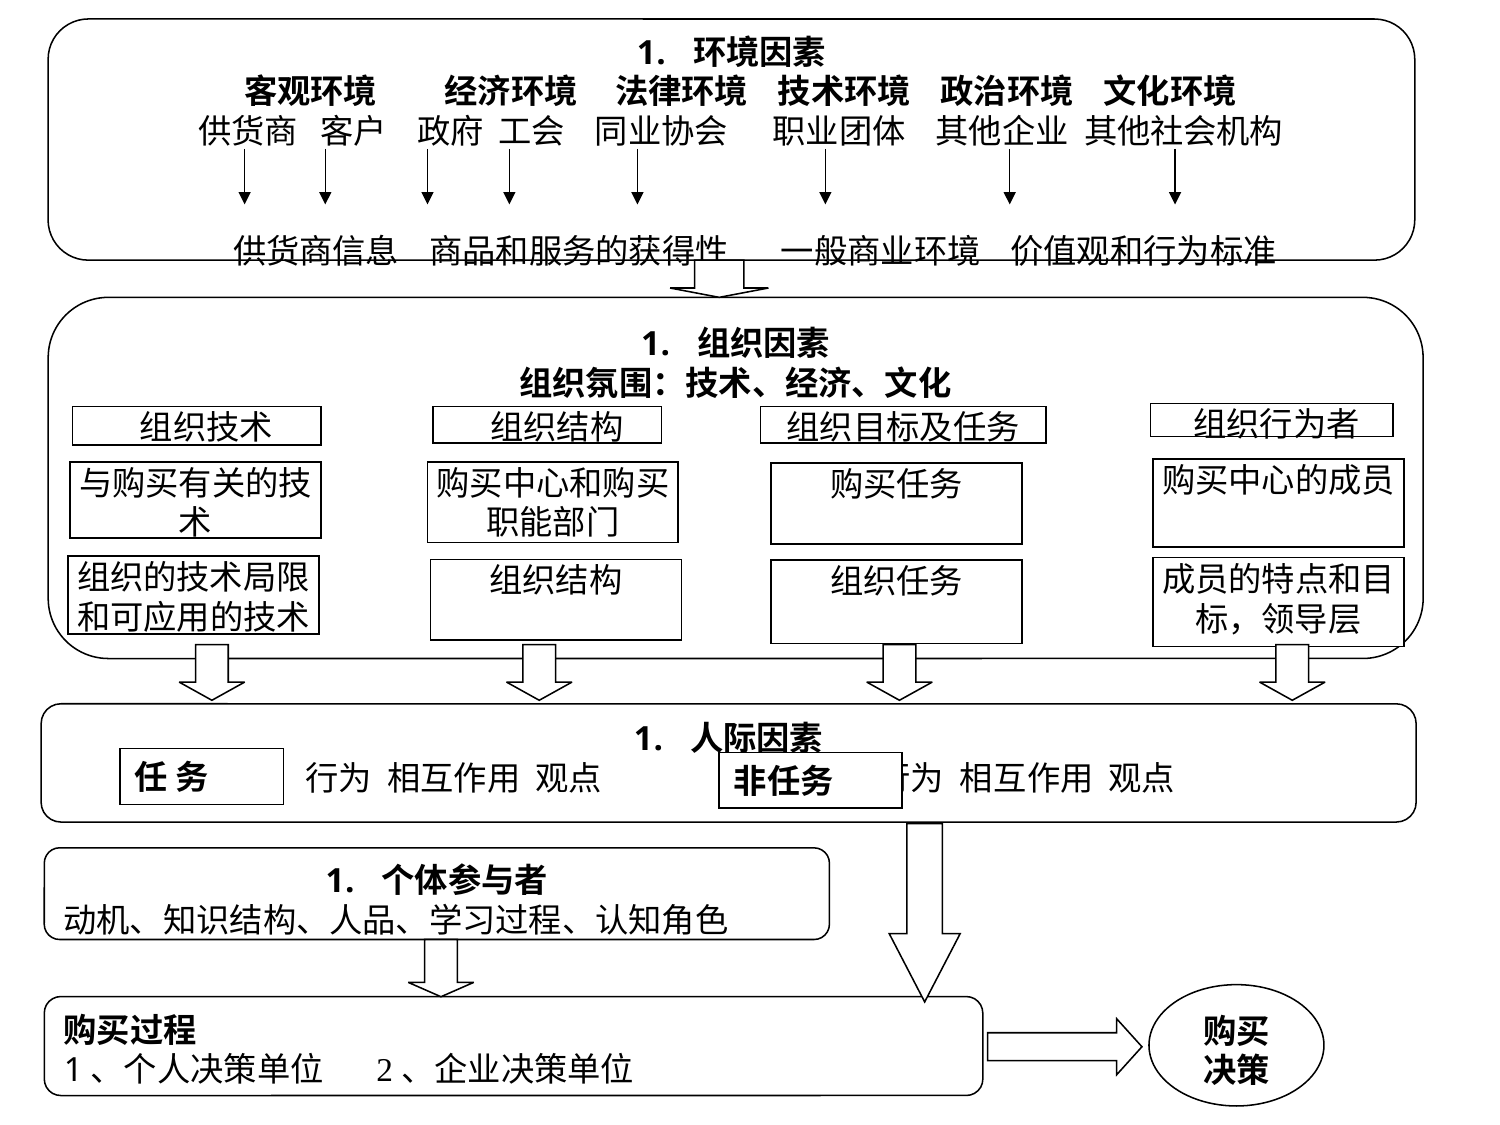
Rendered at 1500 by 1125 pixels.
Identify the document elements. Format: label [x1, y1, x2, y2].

text_box [41, 18, 1424, 1106]
